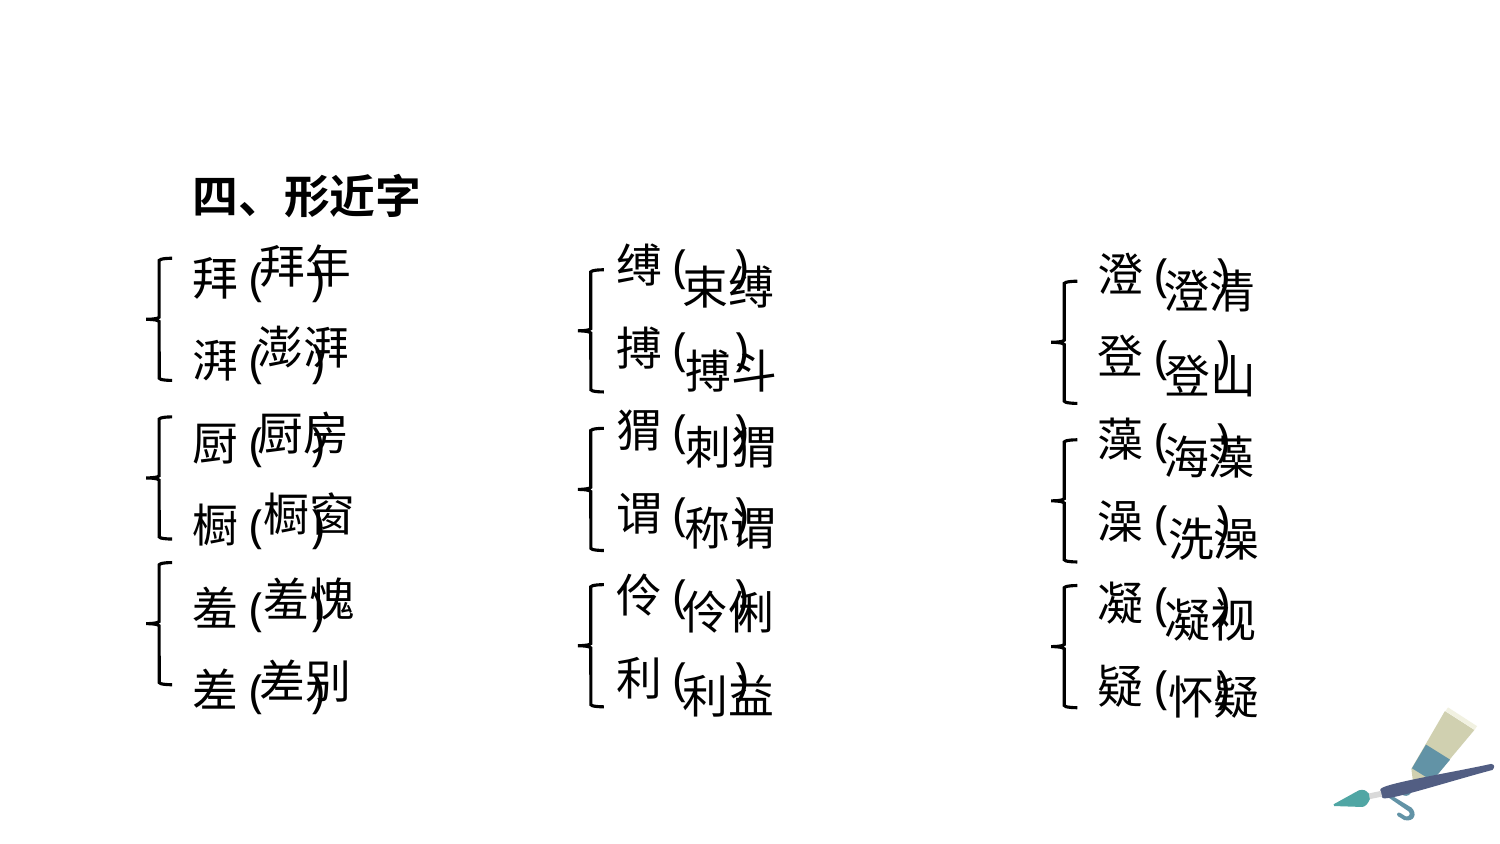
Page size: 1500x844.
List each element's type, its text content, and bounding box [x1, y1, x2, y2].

text_box 羞愧 [248, 563, 371, 634]
text_box 澎湃 [242, 311, 365, 381]
text_box 海藻 [1148, 421, 1270, 492]
text_box 伶俐 [668, 576, 790, 647]
text_box [577, 584, 604, 708]
text_box 凝视 [1149, 584, 1271, 655]
text_box 差别 [244, 645, 366, 716]
text_box 拜年 [245, 230, 367, 300]
text_box 澄清 [1149, 254, 1271, 325]
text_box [1358, 708, 1481, 844]
text_box 橱窗 [248, 478, 371, 548]
text_box 厨房 [242, 396, 365, 467]
text_box 搏斗 [670, 335, 792, 406]
text_box [577, 269, 604, 393]
text_box 束缚 [668, 250, 790, 321]
text_box [146, 416, 173, 540]
text_box [1051, 280, 1078, 404]
text_box [146, 562, 173, 686]
text_box [146, 257, 173, 381]
text_box 怀疑 [1153, 661, 1275, 732]
text_box 澄( ) 登( ) 藻( ) 澡( ) 凝( ) 疑( ) [1083, 155, 1381, 720]
text_box 刺猬 [670, 410, 792, 481]
text_box 登山 [1149, 340, 1271, 411]
text_box [577, 427, 604, 552]
text_box 四、形近字 拜( ) 湃( ) 厨( ) 橱( ) 羞( ) 差( ) [177, 132, 476, 725]
text_box 缚( ) 搏( ) 猬( ) 谓( ) 伶( ) 利( ) [601, 147, 900, 712]
text_box 称谓 [669, 492, 791, 563]
text_box 利益 [668, 660, 790, 731]
text_box 洗澡 [1153, 503, 1275, 573]
text_box [1051, 585, 1078, 709]
text_box [1051, 439, 1078, 563]
